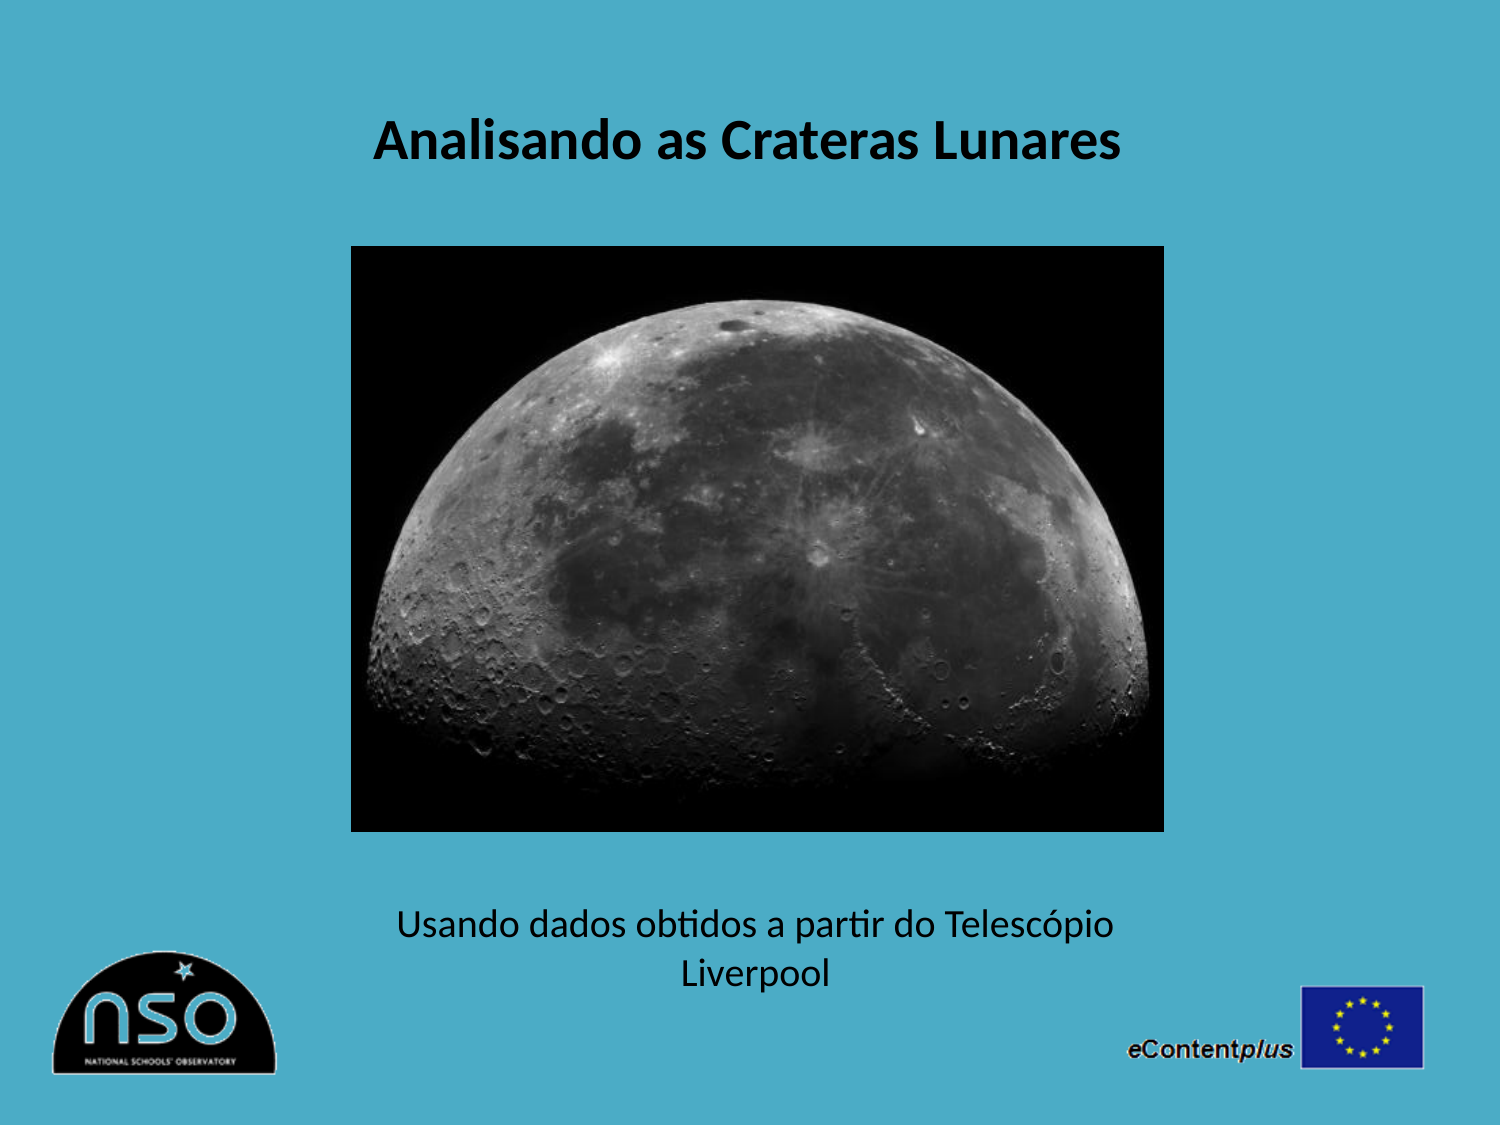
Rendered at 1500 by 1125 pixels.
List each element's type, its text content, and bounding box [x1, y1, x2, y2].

subtitle Analisando as Crateras Lunares [222, 93, 1273, 206]
picture [351, 245, 1165, 832]
picture [46, 937, 285, 1087]
picture [1112, 972, 1441, 1083]
text_box Usando dados obtidos a partir do Telescópio Liverpool [351, 890, 1161, 1003]
